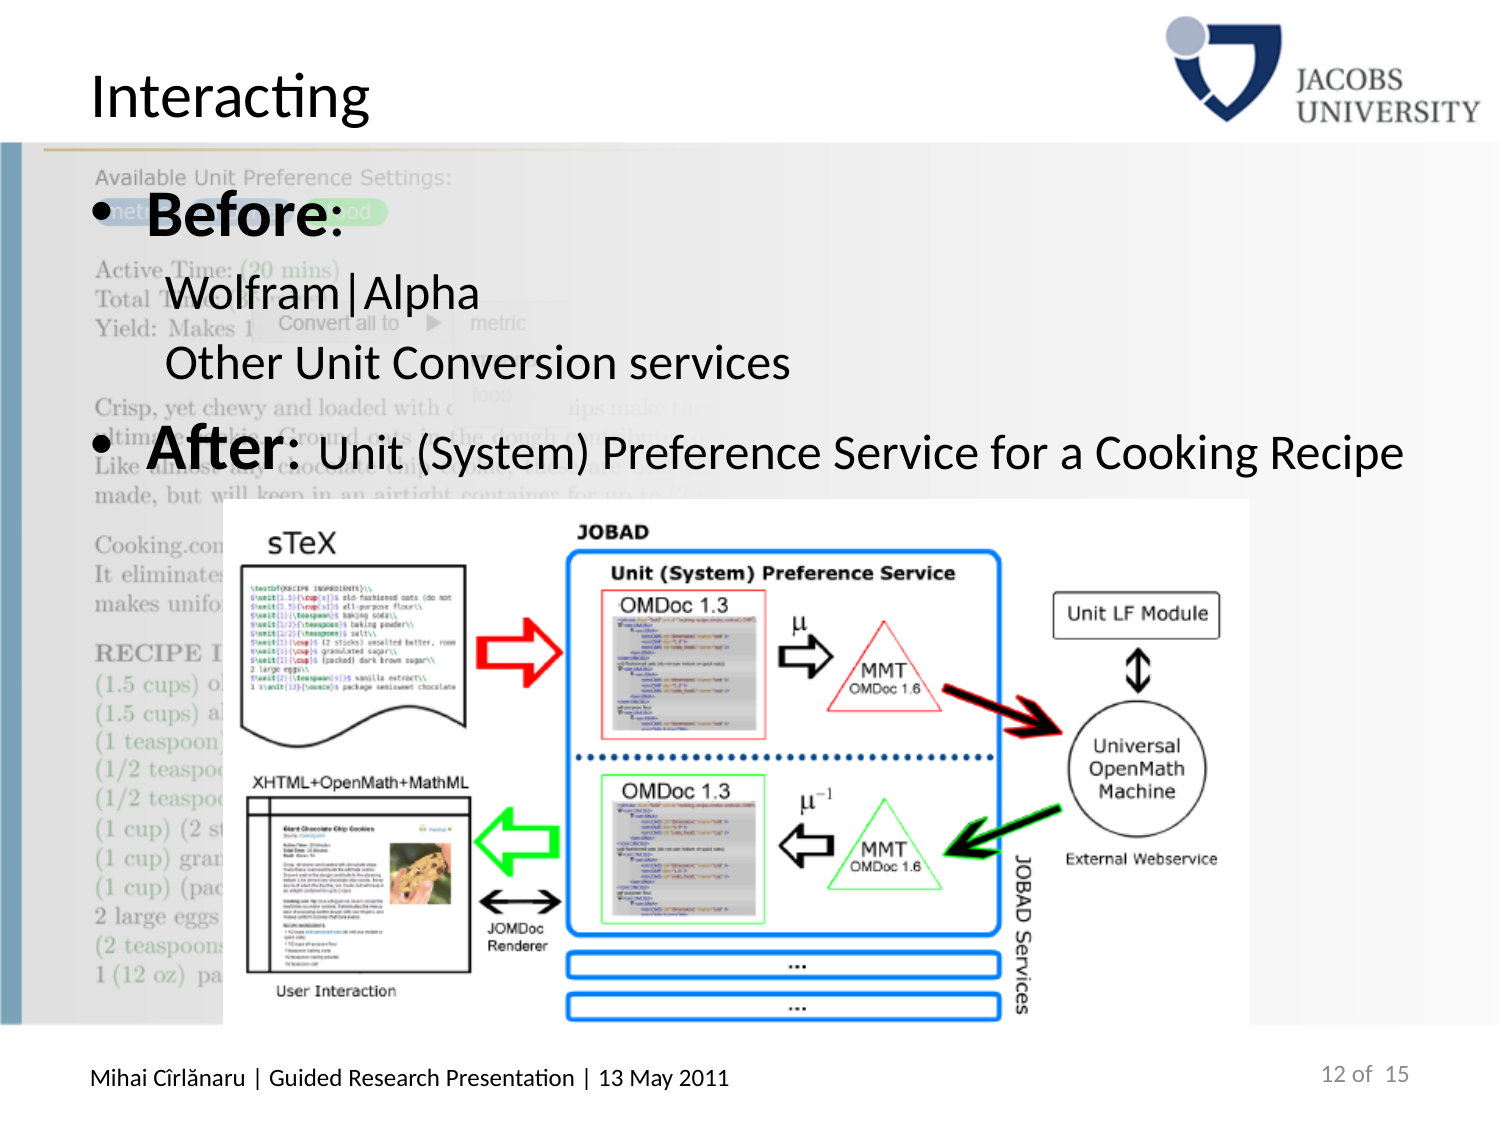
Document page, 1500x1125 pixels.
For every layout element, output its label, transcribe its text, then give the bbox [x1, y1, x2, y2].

picture [0, 0, 1500, 1125]
text_box Mihai Cîrlănaru | Guided Research Presentation | 13 May 2011 [74, 1054, 750, 1100]
text_box Before: Wolfram|Alpha Other Unit Conversion services After: Unit (System) Preference Service for a Cooking Recipe [74, 162, 1425, 1005]
slide_number 12 of 15 [1074, 1042, 1425, 1103]
text_box Interacting [74, 45, 1425, 138]
